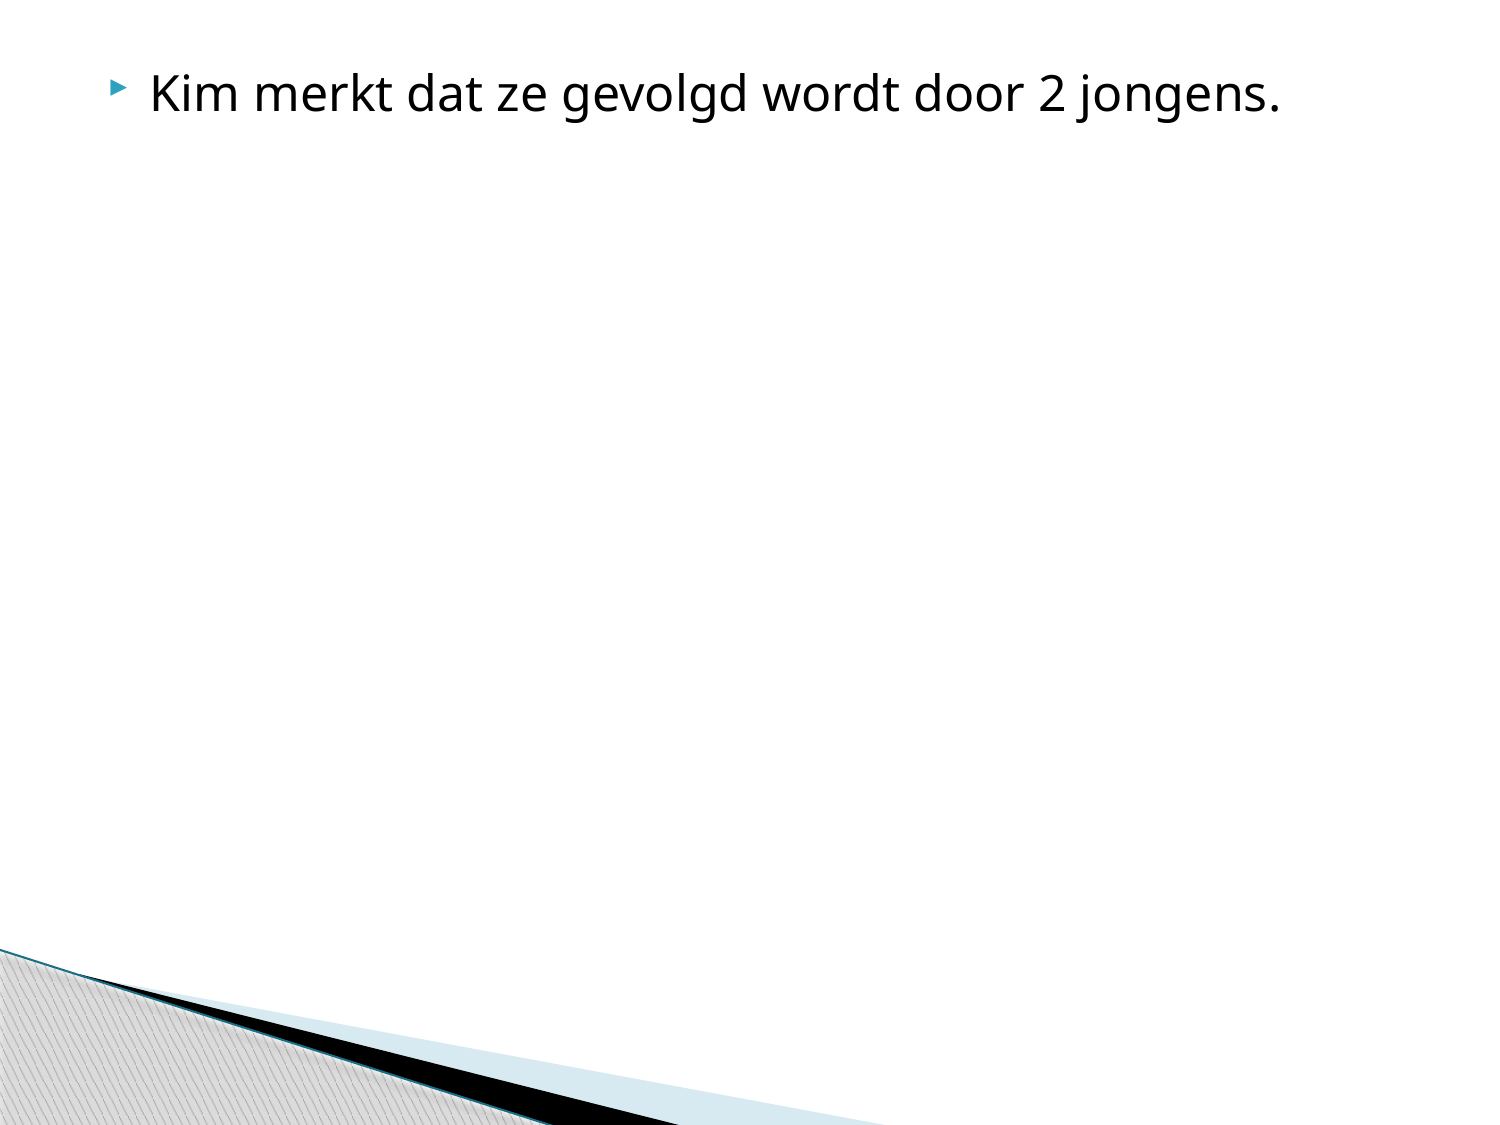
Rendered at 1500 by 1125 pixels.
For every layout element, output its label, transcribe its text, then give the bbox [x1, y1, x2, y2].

list Kim merkt dat ze gevolgd wordt door 2 jongens. [75, 54, 1425, 988]
